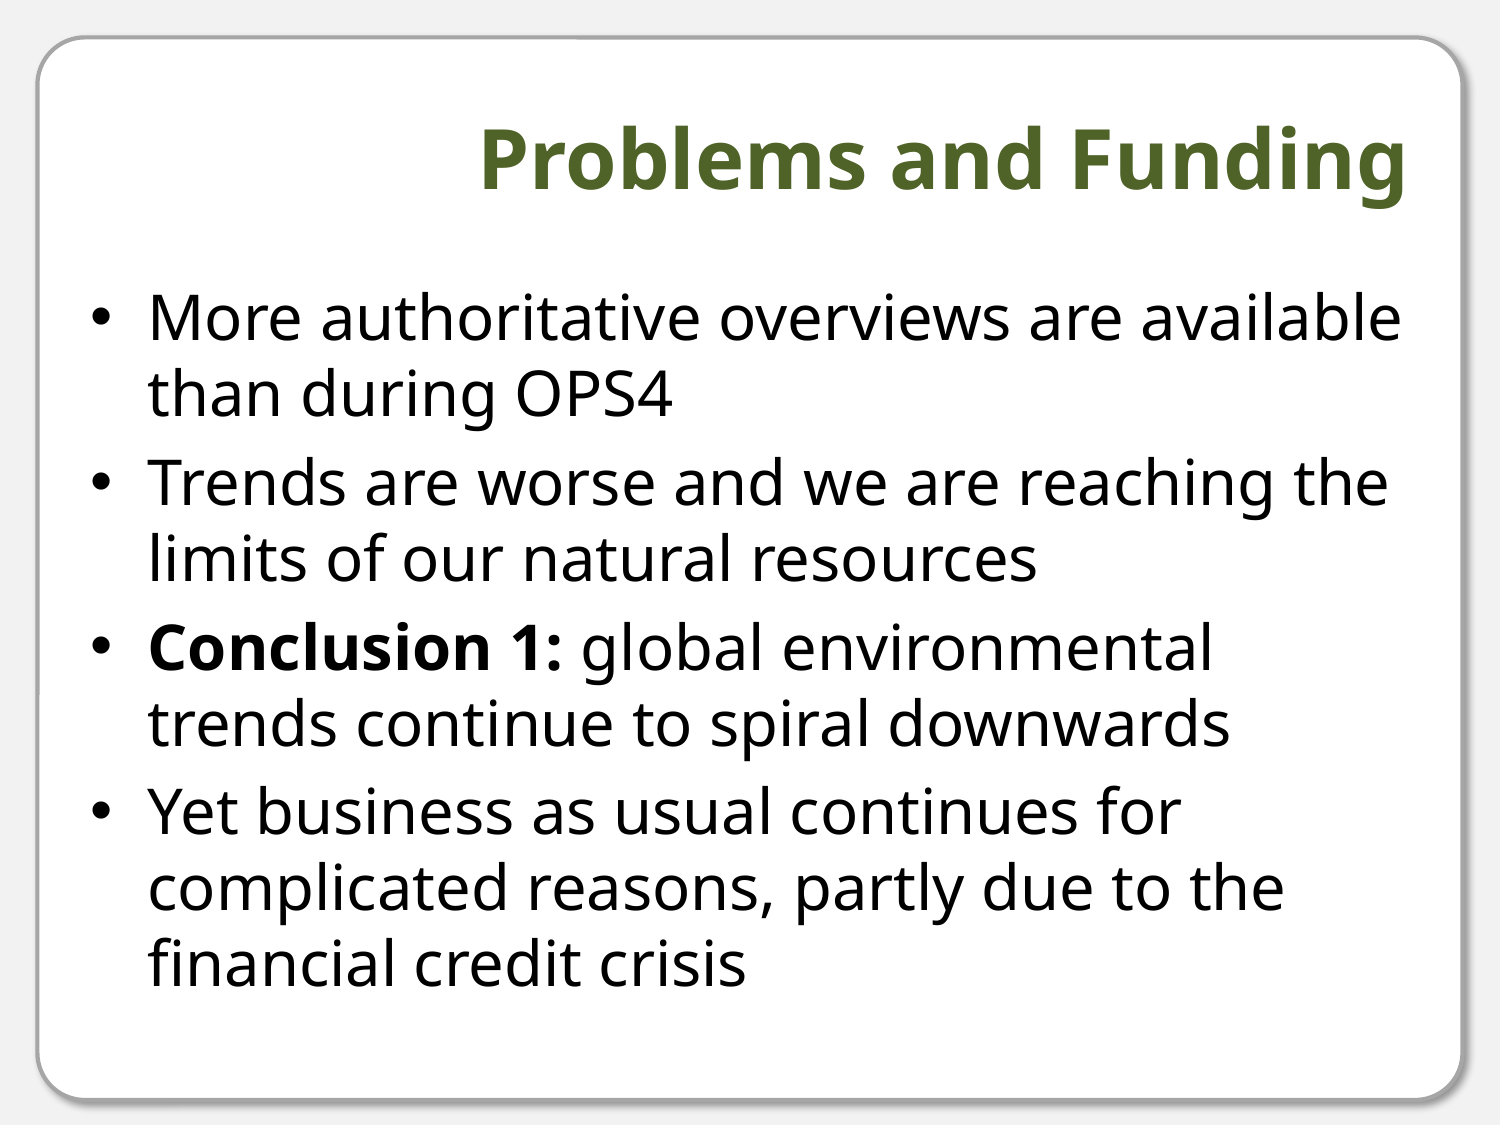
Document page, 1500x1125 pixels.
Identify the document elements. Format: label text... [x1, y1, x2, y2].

list More authoritative overviews are available than during OPS4 Trends are worse and we are reaching the limits of our natural resources Conclusion 1: global environmental trends continue to spiral downwards Yet business as usual continues for complicated reasons, partly due to the financial credit crisis [75, 270, 1425, 1013]
title Problems and Funding [75, 62, 1425, 250]
